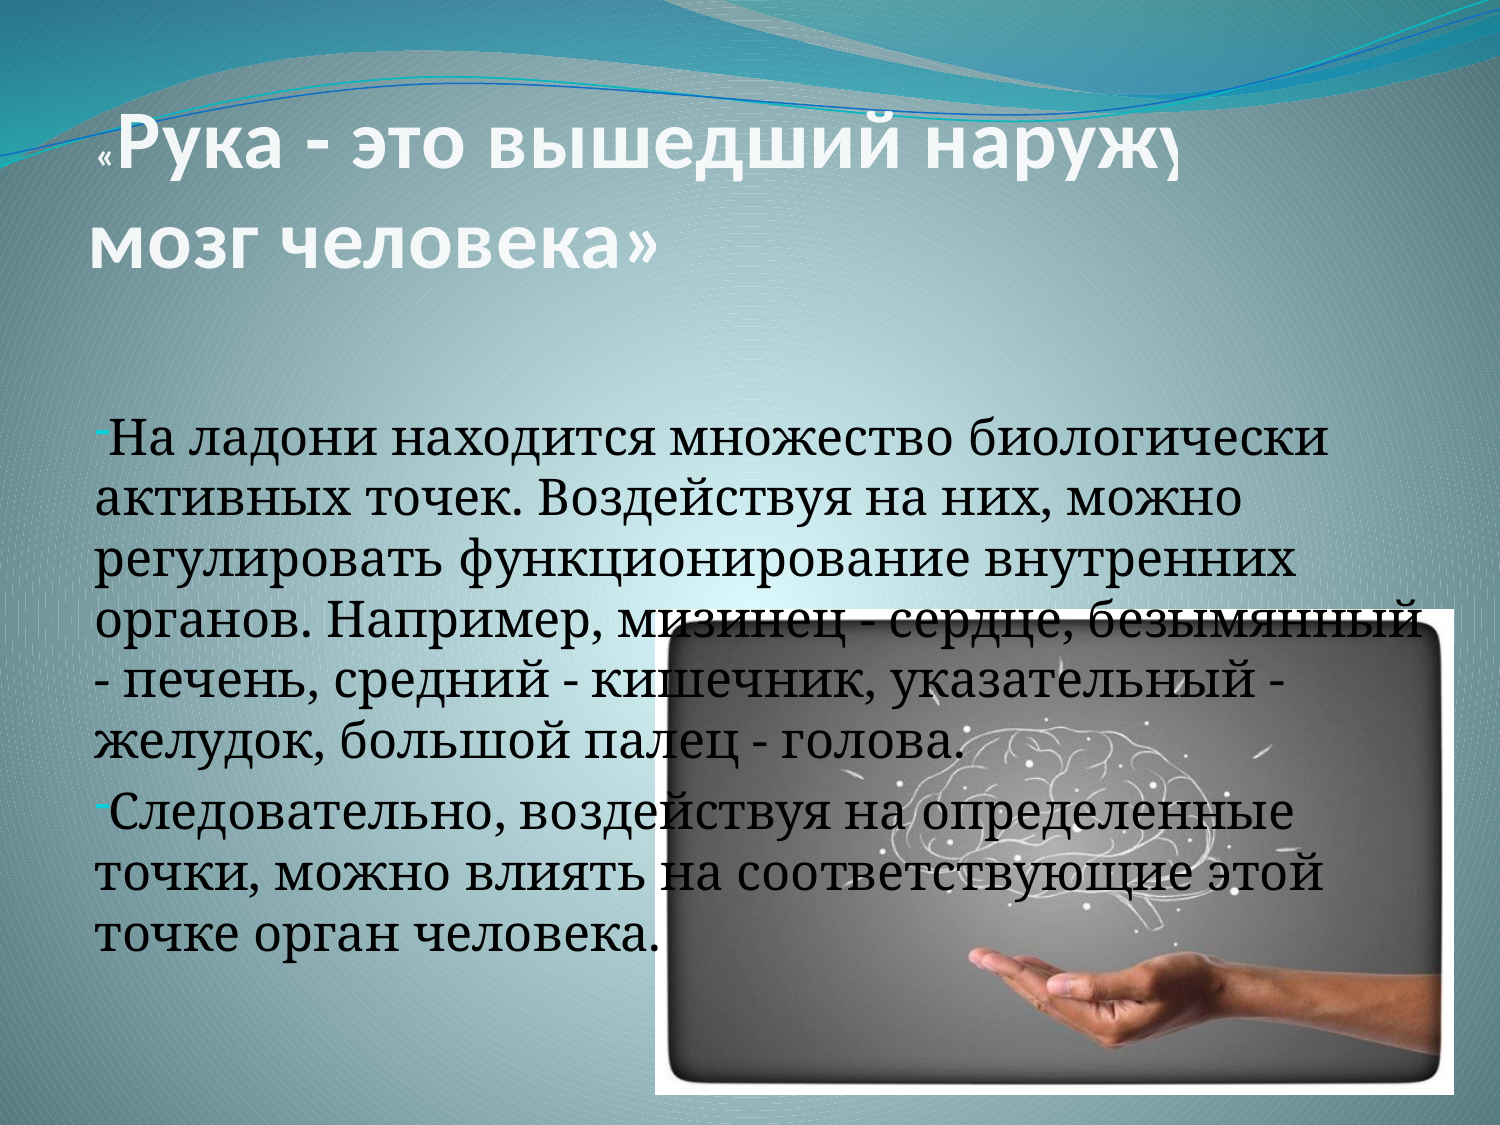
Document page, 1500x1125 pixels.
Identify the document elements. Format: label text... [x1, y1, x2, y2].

title «Рука - это вышедший наружу мозг человека» [86, 78, 1362, 386]
picture [655, 609, 1454, 1095]
list На ладони находится множество биологически активных точек. Воздействуя на них, можно регулировать функционирование внутренних органов. Например, мизинец - сердце, безымянный - печень, средний - кишечник, указательный - желудок, большой палец - голова. Следовательно, воздействуя на определенные точки, можно влиять на соответствующие этой точке орган человека. [86, 397, 1436, 976]
